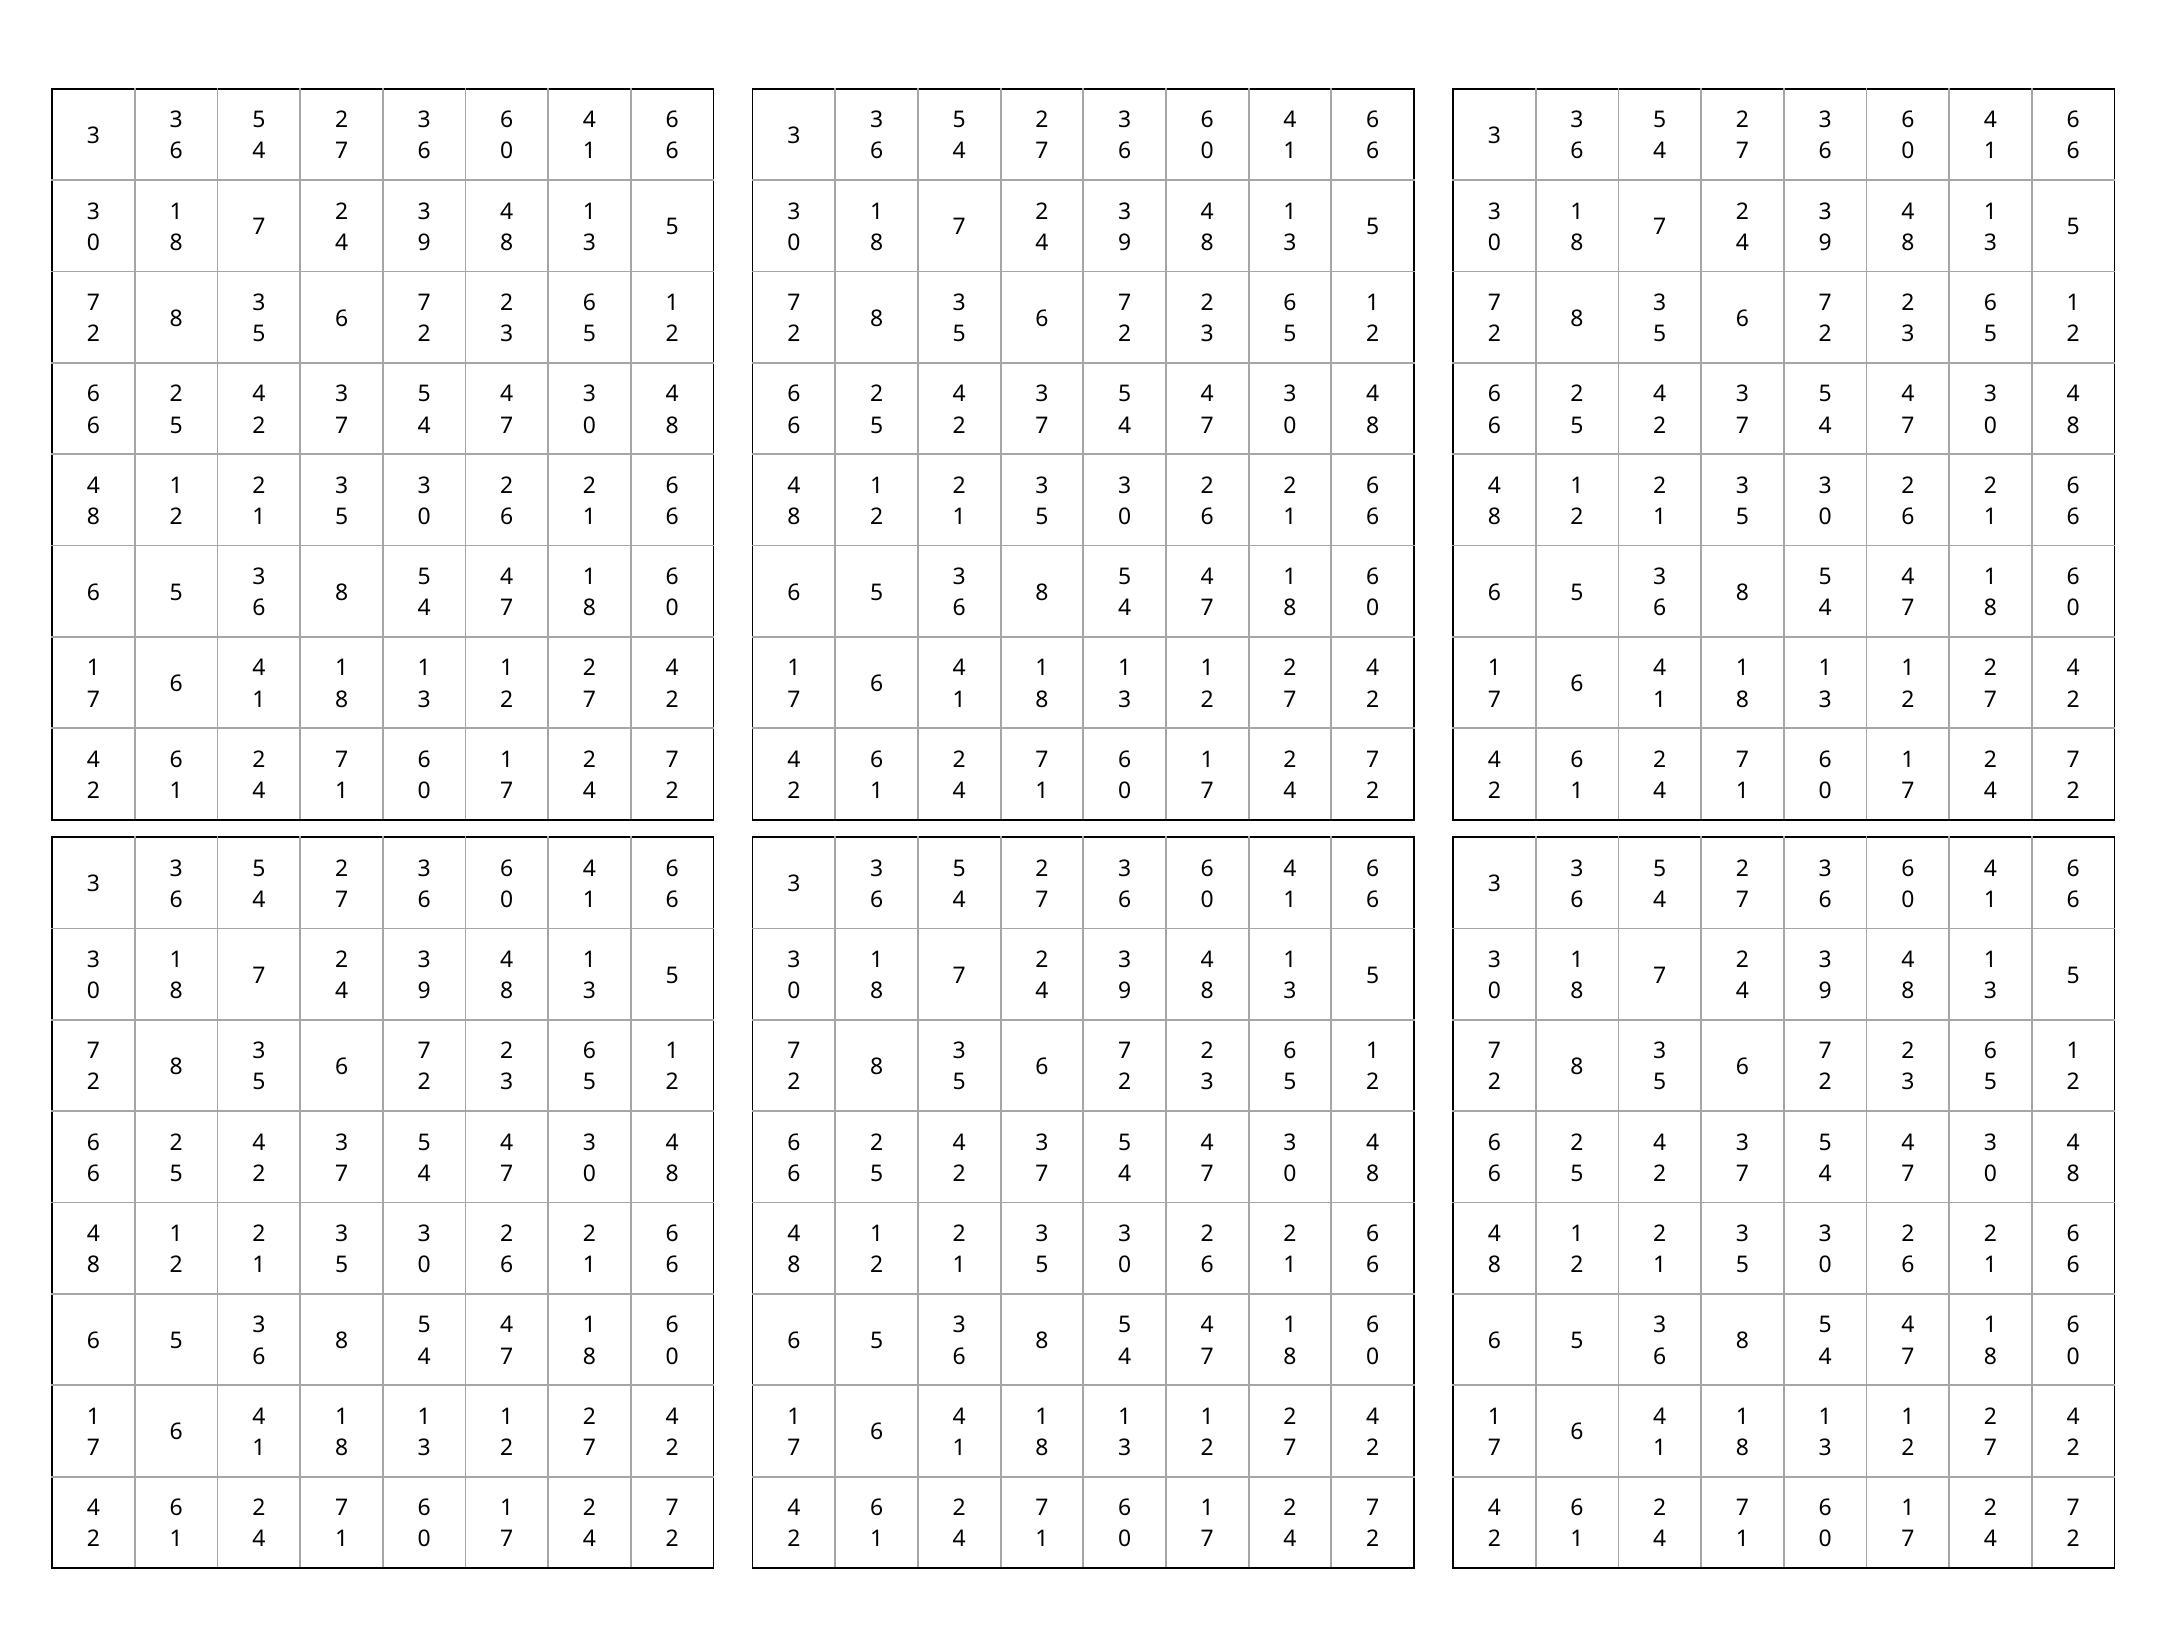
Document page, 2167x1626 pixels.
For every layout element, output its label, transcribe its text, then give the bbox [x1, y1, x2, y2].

table_cell 24 [919, 729, 1000, 819]
table_cell 39 [1084, 181, 1165, 271]
table_cell 42 [218, 1112, 299, 1202]
table_cell 23 [1867, 1021, 1948, 1110]
table_cell 61 [136, 1478, 217, 1567]
table_cell 6 [1454, 546, 1535, 636]
table_cell 18 [1950, 546, 2031, 636]
table_cell 21 [1950, 455, 2031, 545]
table_cell 72 [1454, 1021, 1535, 1110]
table_cell 65 [1950, 272, 2031, 362]
table_cell 71 [1702, 729, 1783, 819]
table_cell 66 [2033, 1203, 2114, 1293]
table_cell 13 [1250, 181, 1330, 271]
table_cell 72 [632, 729, 713, 819]
table_cell 18 [1002, 638, 1082, 727]
table_cell 48 [53, 1203, 134, 1293]
table_cell 42 [753, 1478, 834, 1567]
table_cell 30 [1250, 1112, 1330, 1202]
table_cell 8 [836, 1021, 917, 1110]
table_cell 17 [753, 638, 834, 727]
table_cell 6 [1537, 1386, 1618, 1476]
table_cell 8 [1537, 1021, 1618, 1110]
table_cell 65 [1250, 272, 1330, 362]
table_header 60 [1867, 90, 1948, 179]
table_cell 39 [1785, 929, 1866, 1019]
table_cell 36 [919, 546, 1000, 636]
table_cell 6 [753, 1295, 834, 1384]
table_header 66 [1332, 90, 1413, 179]
table_cell 5 [1537, 1295, 1618, 1384]
table_cell 35 [1002, 455, 1082, 545]
table_cell 6 [1002, 272, 1082, 362]
table_cell 25 [136, 364, 217, 453]
table_cell 42 [1454, 729, 1535, 819]
table_cell 37 [1702, 364, 1783, 453]
table_cell 6 [301, 1021, 382, 1110]
table_cell 24 [1702, 929, 1783, 1019]
table_cell 60 [2033, 546, 2114, 636]
table_cell 54 [1084, 1112, 1165, 1202]
table_cell 48 [753, 1203, 834, 1293]
table_cell 27 [549, 638, 630, 727]
table_header 36 [1785, 90, 1866, 179]
table_cell 47 [466, 1295, 547, 1384]
table_cell 24 [1702, 181, 1783, 271]
table_cell 41 [218, 1386, 299, 1476]
table_header 36 [384, 838, 465, 928]
table_cell 6 [136, 1386, 217, 1476]
table_cell 48 [466, 929, 547, 1019]
table_cell 8 [301, 546, 382, 636]
table_cell 18 [549, 1295, 630, 1384]
table_cell 5 [836, 1295, 917, 1384]
table_cell 47 [466, 546, 547, 636]
table_cell 13 [549, 929, 630, 1019]
table_cell 30 [1084, 455, 1165, 545]
table_cell 27 [1250, 638, 1330, 727]
table_cell 5 [2033, 929, 2114, 1019]
table_cell 42 [1619, 1112, 1700, 1202]
table_cell 12 [466, 638, 547, 727]
table_cell 41 [919, 638, 1000, 727]
table_cell 72 [1454, 272, 1535, 362]
table_cell 65 [549, 1021, 630, 1110]
table_cell 42 [1454, 1478, 1535, 1567]
table_cell 72 [1084, 272, 1165, 362]
table_cell 8 [1002, 1295, 1082, 1384]
table_cell 66 [1454, 1112, 1535, 1202]
table_cell 5 [836, 546, 917, 636]
table_header 27 [301, 838, 382, 928]
table_cell 48 [753, 455, 834, 545]
table_cell 24 [1250, 729, 1330, 819]
table_cell 30 [1950, 364, 2031, 453]
table_cell 17 [753, 1386, 834, 1476]
table_cell 27 [1950, 638, 2031, 727]
table_header 3 [1454, 90, 1535, 179]
table_cell 61 [836, 1478, 917, 1567]
table_cell 54 [384, 1112, 465, 1202]
table_cell 48 [2033, 364, 2114, 453]
table_cell 47 [1167, 364, 1248, 453]
table_cell 17 [1167, 729, 1248, 819]
table_cell 26 [1867, 1203, 1948, 1293]
table_cell 18 [1702, 1386, 1783, 1476]
table_header 66 [2033, 90, 2114, 179]
table_header 60 [1867, 838, 1948, 928]
table_header 60 [1167, 838, 1248, 928]
table_cell 12 [632, 1021, 713, 1110]
table_cell 24 [1950, 729, 2031, 819]
table_header 36 [136, 90, 217, 179]
table_cell 17 [466, 1478, 547, 1567]
table_cell 8 [1537, 272, 1618, 362]
table_cell 30 [1454, 181, 1535, 271]
table_cell 24 [549, 1478, 630, 1567]
table_cell 48 [1867, 181, 1948, 271]
table_cell 30 [1950, 1112, 2031, 1202]
table_cell 6 [1454, 1295, 1535, 1384]
table_cell 12 [136, 1203, 217, 1293]
table_cell 18 [1250, 1295, 1330, 1384]
table_cell 17 [1454, 638, 1535, 727]
table_cell 6 [136, 638, 217, 727]
table_cell 18 [836, 181, 917, 271]
table_cell 35 [919, 1021, 1000, 1110]
table_cell 25 [1537, 364, 1618, 453]
table_cell 36 [218, 546, 299, 636]
table_cell 24 [1619, 1478, 1700, 1567]
table_cell 47 [1167, 1112, 1248, 1202]
table_cell 66 [53, 364, 134, 453]
table_cell 39 [384, 929, 465, 1019]
table_cell 17 [53, 1386, 134, 1476]
table_cell 24 [1002, 929, 1082, 1019]
table_header 54 [218, 838, 299, 928]
table_header 54 [1619, 838, 1700, 928]
table_cell 37 [1002, 364, 1082, 453]
table_cell 5 [2033, 181, 2114, 271]
table_cell 42 [632, 1386, 713, 1476]
table_cell 12 [2033, 272, 2114, 362]
table_cell 5 [136, 546, 217, 636]
table_cell 41 [218, 638, 299, 727]
table_cell 36 [919, 1295, 1000, 1384]
table_cell 60 [632, 546, 713, 636]
table_cell 30 [1250, 364, 1330, 453]
table_cell 66 [53, 1112, 134, 1202]
table_cell 21 [218, 1203, 299, 1293]
table_cell 18 [136, 929, 217, 1019]
table_cell 54 [1785, 1295, 1866, 1384]
table_cell 35 [1002, 1203, 1082, 1293]
table_cell 60 [1785, 1478, 1866, 1567]
table_cell 8 [836, 272, 917, 362]
table_cell 5 [632, 929, 713, 1019]
table_cell 54 [384, 1295, 465, 1384]
table_cell 39 [384, 181, 465, 271]
table_cell 47 [1167, 546, 1248, 636]
table_cell 42 [1332, 638, 1413, 727]
table_header 27 [1702, 838, 1783, 928]
table_cell 48 [632, 364, 713, 453]
table_cell 61 [836, 729, 917, 819]
table_header 66 [632, 90, 713, 179]
table_cell 18 [1002, 1386, 1082, 1476]
table_cell 21 [1250, 1203, 1330, 1293]
table_cell 18 [301, 638, 382, 727]
table_cell 71 [1702, 1478, 1783, 1567]
table_cell 54 [1084, 364, 1165, 453]
table_cell 12 [632, 272, 713, 362]
table_cell 18 [301, 1386, 382, 1476]
table_header 36 [1785, 838, 1866, 928]
table_cell 24 [549, 729, 630, 819]
table_header 3 [753, 90, 834, 179]
table_cell 39 [1785, 181, 1866, 271]
table_cell 18 [1702, 638, 1783, 727]
table_cell 42 [919, 1112, 1000, 1202]
table_cell 48 [1867, 929, 1948, 1019]
table_cell 47 [1167, 1295, 1248, 1384]
table_cell 25 [836, 364, 917, 453]
table_cell 12 [1867, 1386, 1948, 1476]
table_cell 61 [1537, 729, 1618, 819]
table_cell 72 [753, 272, 834, 362]
table_cell 48 [1167, 929, 1248, 1019]
table_cell 66 [1454, 364, 1535, 453]
table_cell 6 [836, 1386, 917, 1476]
table_cell 30 [1785, 1203, 1866, 1293]
table_header 54 [218, 90, 299, 179]
table_cell 41 [1619, 1386, 1700, 1476]
table_header 54 [1619, 90, 1700, 179]
table_cell 54 [1785, 364, 1866, 453]
table_cell 24 [1950, 1478, 2031, 1567]
table_cell 41 [1619, 638, 1700, 727]
table_cell 30 [53, 181, 134, 271]
table_cell 47 [466, 364, 547, 453]
table_cell 21 [919, 1203, 1000, 1293]
table_cell 13 [384, 1386, 465, 1476]
table_header 36 [1084, 90, 1165, 179]
table_cell 60 [2033, 1295, 2114, 1384]
table_header 3 [53, 838, 134, 928]
table_cell 26 [466, 455, 547, 545]
table_cell 23 [466, 272, 547, 362]
table_cell 27 [1950, 1386, 2031, 1476]
table_cell 30 [753, 181, 834, 271]
table_cell 47 [1867, 1295, 1948, 1384]
table_cell 21 [1950, 1203, 2031, 1293]
table_cell 6 [836, 638, 917, 727]
table_cell 17 [1867, 729, 1948, 819]
table_cell 24 [919, 1478, 1000, 1567]
table_header 41 [549, 838, 630, 928]
table_cell 72 [1332, 1478, 1413, 1567]
table_cell 17 [1454, 1386, 1535, 1476]
table_cell 6 [1537, 638, 1618, 727]
table_cell 17 [1867, 1478, 1948, 1567]
table_cell 17 [53, 638, 134, 727]
table_cell 72 [384, 272, 465, 362]
table_cell 48 [1167, 181, 1248, 271]
table_cell 72 [1785, 1021, 1866, 1110]
table_cell 60 [1084, 729, 1165, 819]
table_cell 66 [1332, 455, 1413, 545]
table_cell 35 [919, 272, 1000, 362]
table_cell 72 [1084, 1021, 1165, 1110]
table_cell 36 [1619, 546, 1700, 636]
table_cell 5 [136, 1295, 217, 1384]
table_cell 60 [1332, 1295, 1413, 1384]
table_cell 27 [1250, 1386, 1330, 1476]
table_cell 54 [1785, 1112, 1866, 1202]
table_header 27 [301, 90, 382, 179]
table_cell 6 [1702, 272, 1783, 362]
table_cell 13 [1785, 638, 1866, 727]
table_cell 61 [136, 729, 217, 819]
table_cell 42 [1332, 1386, 1413, 1476]
table_cell 18 [1250, 546, 1330, 636]
table_header 60 [466, 838, 547, 928]
table_cell 24 [1619, 729, 1700, 819]
table_header 60 [466, 90, 547, 179]
table_cell 66 [753, 364, 834, 453]
table_cell 71 [1002, 729, 1082, 819]
table_cell 24 [1002, 181, 1082, 271]
table_header 41 [1950, 90, 2031, 179]
table_header 36 [1084, 838, 1165, 928]
table_cell 21 [1619, 455, 1700, 545]
table_cell 17 [1167, 1478, 1248, 1567]
table_header 36 [384, 90, 465, 179]
table_cell 12 [1332, 272, 1413, 362]
table_cell 65 [1950, 1021, 2031, 1110]
table_cell 35 [301, 1203, 382, 1293]
table_header 41 [1250, 838, 1330, 928]
table_cell 13 [384, 638, 465, 727]
table_cell 48 [1454, 455, 1535, 545]
table_cell 26 [466, 1203, 547, 1293]
table_cell 66 [1332, 1203, 1413, 1293]
table_cell 47 [1867, 364, 1948, 453]
table_cell 60 [632, 1295, 713, 1384]
table_header 3 [53, 90, 134, 179]
table_cell 36 [1619, 1295, 1700, 1384]
table_cell 66 [2033, 455, 2114, 545]
table_cell 8 [1002, 546, 1082, 636]
table_cell 5 [1537, 546, 1618, 636]
table_cell 18 [1950, 1295, 2031, 1384]
table_header 36 [1537, 90, 1618, 179]
table_cell 21 [1250, 455, 1330, 545]
table_cell 12 [1167, 638, 1248, 727]
table_cell 72 [1785, 272, 1866, 362]
table_cell 35 [1702, 455, 1783, 545]
table_cell 26 [1867, 455, 1948, 545]
table_cell 60 [1332, 546, 1413, 636]
table_cell 23 [1867, 272, 1948, 362]
table_header 3 [1454, 838, 1535, 928]
table_cell 47 [1867, 546, 1948, 636]
table_cell 48 [1332, 1112, 1413, 1202]
table_cell 23 [1167, 272, 1248, 362]
table_cell 47 [466, 1112, 547, 1202]
table_cell 25 [136, 1112, 217, 1202]
table_cell 24 [218, 1478, 299, 1567]
table_cell 72 [384, 1021, 465, 1110]
table_header 54 [919, 838, 1000, 928]
table_cell 12 [2033, 1021, 2114, 1110]
table_cell 30 [549, 1112, 630, 1202]
table_header 41 [1250, 90, 1330, 179]
table_header 27 [1002, 838, 1082, 928]
table_cell 42 [1619, 364, 1700, 453]
table_cell 42 [919, 364, 1000, 453]
table_header 41 [1950, 838, 2031, 928]
table_header 27 [1002, 90, 1082, 179]
table_cell 25 [1537, 1112, 1618, 1202]
table_cell 36 [218, 1295, 299, 1384]
table_cell 65 [549, 272, 630, 362]
table_cell 71 [301, 729, 382, 819]
table_cell 37 [1002, 1112, 1082, 1202]
table_cell 71 [301, 1478, 382, 1567]
table_cell 17 [466, 729, 547, 819]
table_cell 60 [1084, 1478, 1165, 1567]
table_cell 39 [1084, 929, 1165, 1019]
table_cell 48 [53, 455, 134, 545]
table_cell 7 [1619, 929, 1700, 1019]
table_cell 12 [836, 1203, 917, 1293]
table_cell 48 [1454, 1203, 1535, 1293]
table_header 36 [136, 838, 217, 928]
table_cell 24 [1250, 1478, 1330, 1567]
table_cell 35 [1702, 1203, 1783, 1293]
table_header 41 [549, 90, 630, 179]
table_header 36 [836, 838, 917, 928]
table_cell 48 [1332, 364, 1413, 453]
table_cell 18 [136, 181, 217, 271]
table_cell 71 [1002, 1478, 1082, 1567]
table_cell 24 [301, 929, 382, 1019]
table_cell 54 [1084, 546, 1165, 636]
table_header 27 [1702, 90, 1783, 179]
table_cell 60 [1785, 729, 1866, 819]
table_cell 66 [632, 1203, 713, 1293]
table_cell 6 [1702, 1021, 1783, 1110]
table_cell 8 [136, 1021, 217, 1110]
table_cell 60 [384, 729, 465, 819]
table_cell 72 [1332, 729, 1413, 819]
table_cell 48 [466, 181, 547, 271]
table_cell 13 [1084, 1386, 1165, 1476]
table_cell 30 [549, 364, 630, 453]
table_cell 37 [301, 364, 382, 453]
table_cell 35 [301, 455, 382, 545]
table_cell 66 [753, 1112, 834, 1202]
table_cell 30 [1785, 455, 1866, 545]
table_cell 12 [836, 455, 917, 545]
table_cell 72 [2033, 729, 2114, 819]
table_cell 12 [1537, 1203, 1618, 1293]
table_cell 30 [1454, 929, 1535, 1019]
table_cell 72 [53, 272, 134, 362]
table_cell 12 [1167, 1386, 1248, 1476]
table_cell 13 [1250, 929, 1330, 1019]
table_cell 41 [919, 1386, 1000, 1476]
table_cell 12 [466, 1386, 547, 1476]
table_cell 42 [632, 638, 713, 727]
table_cell 60 [384, 1478, 465, 1567]
table_cell 23 [466, 1021, 547, 1110]
table_cell 6 [301, 272, 382, 362]
table_cell 5 [1332, 929, 1413, 1019]
table_header 66 [632, 838, 713, 928]
table_cell 42 [53, 1478, 134, 1567]
table_cell 42 [753, 729, 834, 819]
table_cell 21 [919, 455, 1000, 545]
table_cell 13 [549, 181, 630, 271]
table_cell 6 [53, 1295, 134, 1384]
table_cell 42 [2033, 1386, 2114, 1476]
table_cell 12 [1332, 1021, 1413, 1110]
table_cell 30 [53, 929, 134, 1019]
table_cell 35 [1619, 1021, 1700, 1110]
table_cell 13 [1950, 181, 2031, 271]
table_cell 24 [301, 181, 382, 271]
table_cell 7 [218, 929, 299, 1019]
table_header 54 [919, 90, 1000, 179]
table_cell 12 [1537, 455, 1618, 545]
table_cell 42 [2033, 638, 2114, 727]
table_cell 48 [632, 1112, 713, 1202]
table_cell 21 [218, 455, 299, 545]
table_cell 47 [1867, 1112, 1948, 1202]
table_cell 18 [836, 929, 917, 1019]
table_cell 12 [1867, 638, 1948, 727]
table_cell 5 [1332, 181, 1413, 271]
table_cell 23 [1167, 1021, 1248, 1110]
table_cell 61 [1537, 1478, 1618, 1567]
table_cell 21 [549, 455, 630, 545]
table_cell 35 [1619, 272, 1700, 362]
table_cell 37 [301, 1112, 382, 1202]
table_cell 25 [836, 1112, 917, 1202]
table_cell 8 [1702, 1295, 1783, 1384]
table_cell 54 [1084, 1295, 1165, 1384]
table_cell 35 [218, 1021, 299, 1110]
table_cell 42 [218, 364, 299, 453]
table_cell 48 [2033, 1112, 2114, 1202]
table_cell 54 [384, 364, 465, 453]
table_header 36 [836, 90, 917, 179]
table_cell 30 [384, 1203, 465, 1293]
table_cell 6 [753, 546, 834, 636]
table_cell 26 [1167, 1203, 1248, 1293]
table_cell 13 [1084, 638, 1165, 727]
table_cell 21 [549, 1203, 630, 1293]
table_cell 18 [549, 546, 630, 636]
table_cell 42 [53, 729, 134, 819]
table_header 60 [1167, 90, 1248, 179]
table_cell 30 [384, 455, 465, 545]
table_cell 18 [1537, 929, 1618, 1019]
table_cell 54 [1785, 546, 1866, 636]
table_cell 6 [53, 546, 134, 636]
table_cell 54 [384, 546, 465, 636]
table_cell 5 [632, 181, 713, 271]
table_cell 8 [1702, 546, 1783, 636]
table_cell 7 [919, 929, 1000, 1019]
table_cell 6 [1002, 1021, 1082, 1110]
table_cell 13 [1950, 929, 2031, 1019]
table_cell 30 [1084, 1203, 1165, 1293]
table_cell 65 [1250, 1021, 1330, 1110]
table_cell 18 [1537, 181, 1618, 271]
table_cell 72 [53, 1021, 134, 1110]
table_cell 30 [753, 929, 834, 1019]
table_header 66 [1332, 838, 1413, 928]
table_cell 26 [1167, 455, 1248, 545]
table_header 36 [1537, 838, 1618, 928]
table_header 66 [2033, 838, 2114, 928]
table_cell 72 [632, 1478, 713, 1567]
table_cell 7 [218, 181, 299, 271]
table_cell 66 [632, 455, 713, 545]
table_cell 7 [919, 181, 1000, 271]
table_cell 72 [2033, 1478, 2114, 1567]
table_cell 35 [218, 272, 299, 362]
table_cell 8 [301, 1295, 382, 1384]
table_cell 8 [136, 272, 217, 362]
table_cell 13 [1785, 1386, 1866, 1476]
table_cell 72 [753, 1021, 834, 1110]
table_header 3 [753, 838, 834, 928]
table_cell 21 [1619, 1203, 1700, 1293]
table_cell 27 [549, 1386, 630, 1476]
table_cell 7 [1619, 181, 1700, 271]
table_cell 24 [218, 729, 299, 819]
table_cell 12 [136, 455, 217, 545]
table_cell 37 [1702, 1112, 1783, 1202]
